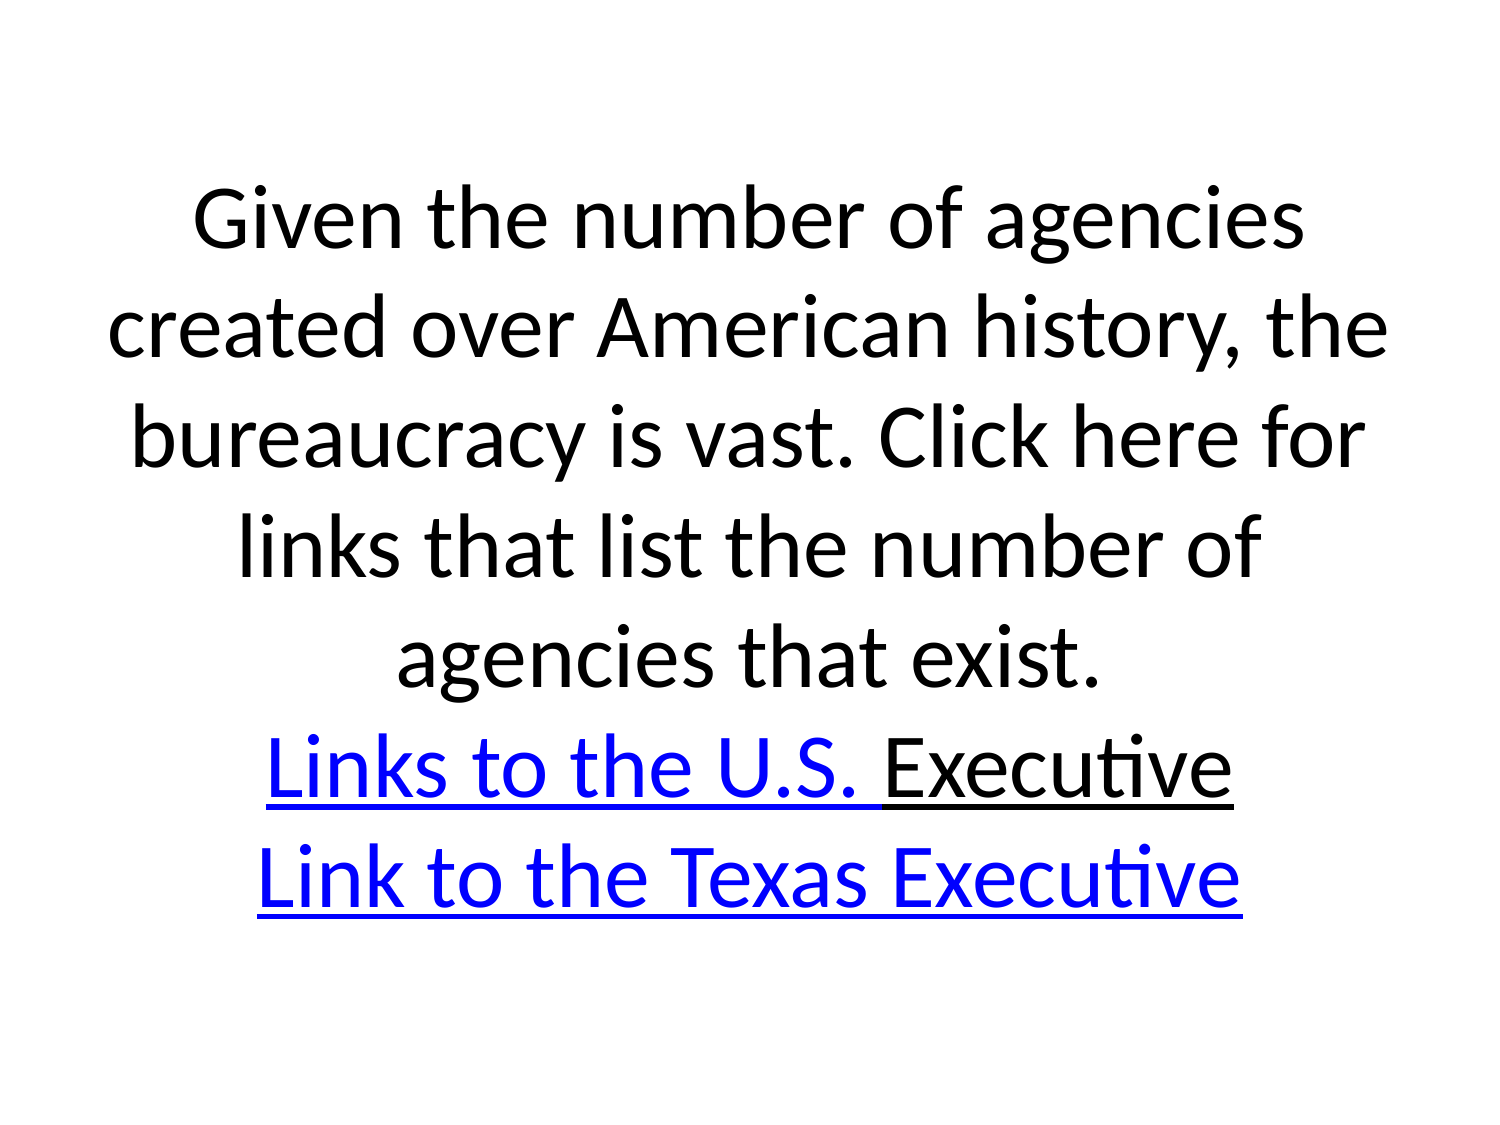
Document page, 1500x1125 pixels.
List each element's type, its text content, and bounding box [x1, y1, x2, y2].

title Given the number of agencies created over American history, the bureaucracy is vast. Click here for links that list the number of agencies that exist. Links to the U.S. Executive Link to the Texas Executive [74, 44, 1426, 1038]
